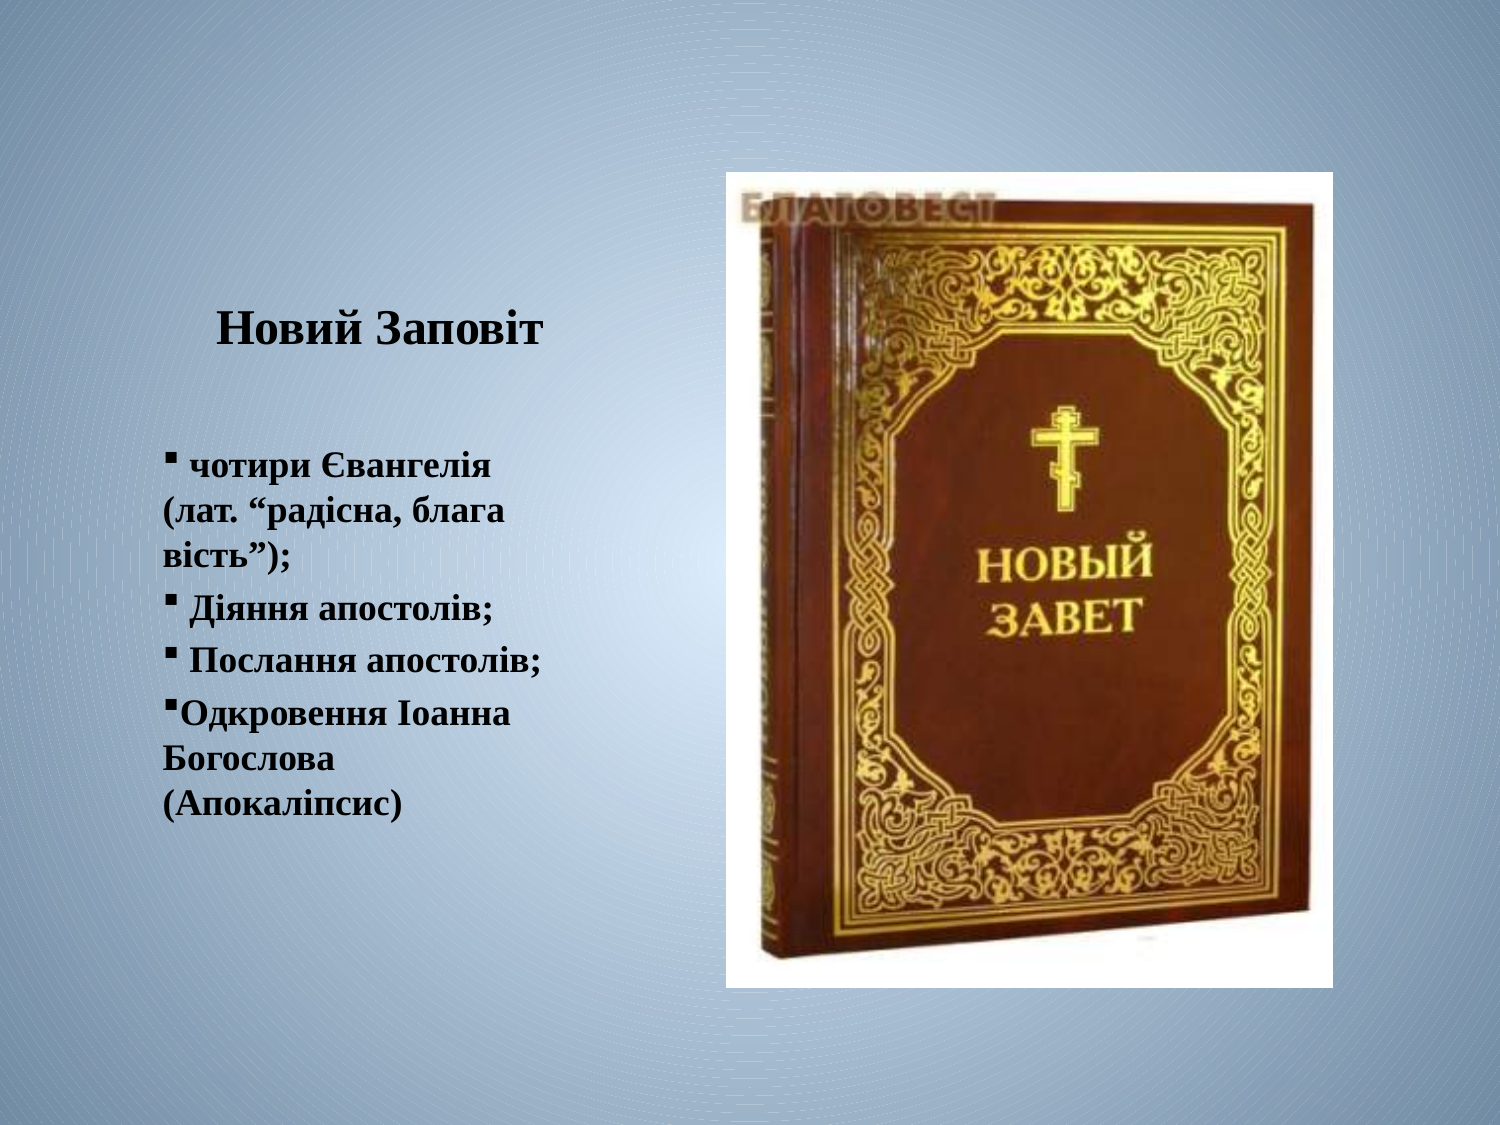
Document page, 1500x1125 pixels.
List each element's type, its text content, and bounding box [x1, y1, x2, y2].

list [726, 172, 1333, 988]
title Новий Заповіт [75, 44, 569, 362]
list чотири Євангелія (лат. “радісна, блага вість”); Діяння апостолів; Послання апостолів; Одкровення Іоанна Богослова (Апокаліпсис) [147, 432, 569, 1005]
